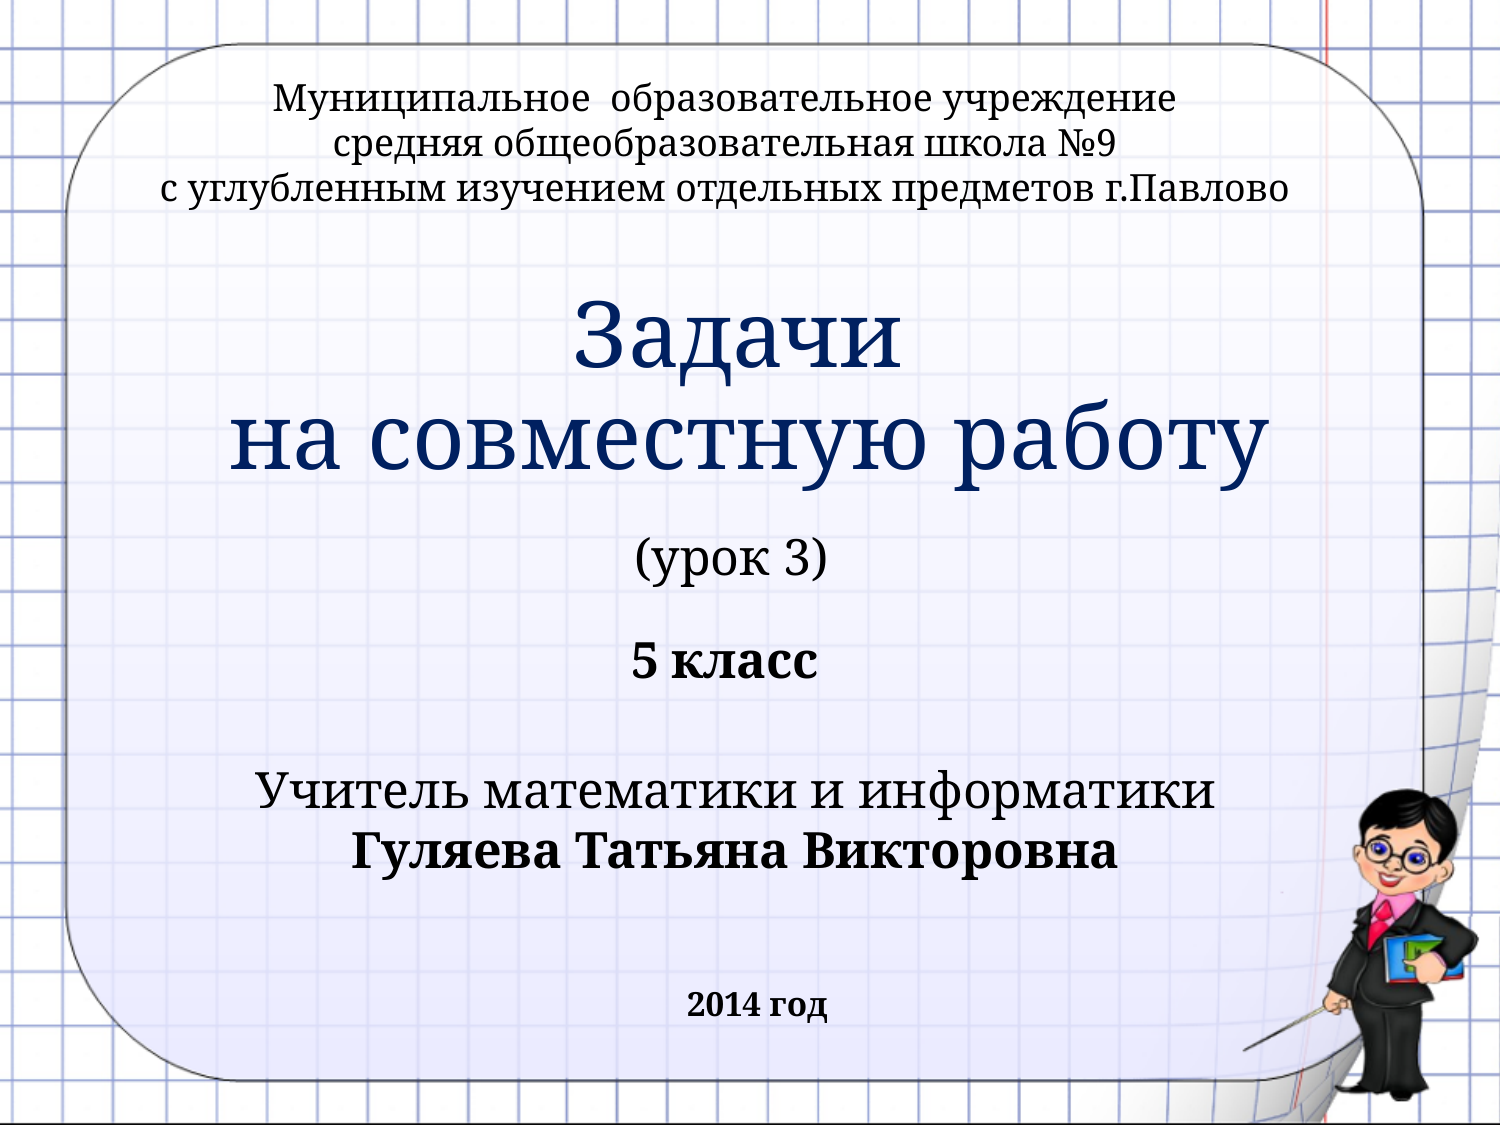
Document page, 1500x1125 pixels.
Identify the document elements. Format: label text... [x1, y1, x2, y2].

subtitle (урок 3) [206, 526, 1257, 610]
text_box 5 класс [616, 621, 835, 697]
title Задачи на совместную работу [112, 267, 1388, 509]
text_box 2014 год [672, 976, 843, 1031]
text_box Учитель математики и информатики Гуляева Татьяна Викторовна [240, 751, 1231, 887]
picture [0, 0, 1500, 1125]
text_box Муниципальное образовательное учреждение средняя общеобразовательная школа №9 с углубленным изучением отдельных предметов г.Павлово [144, 66, 1306, 217]
